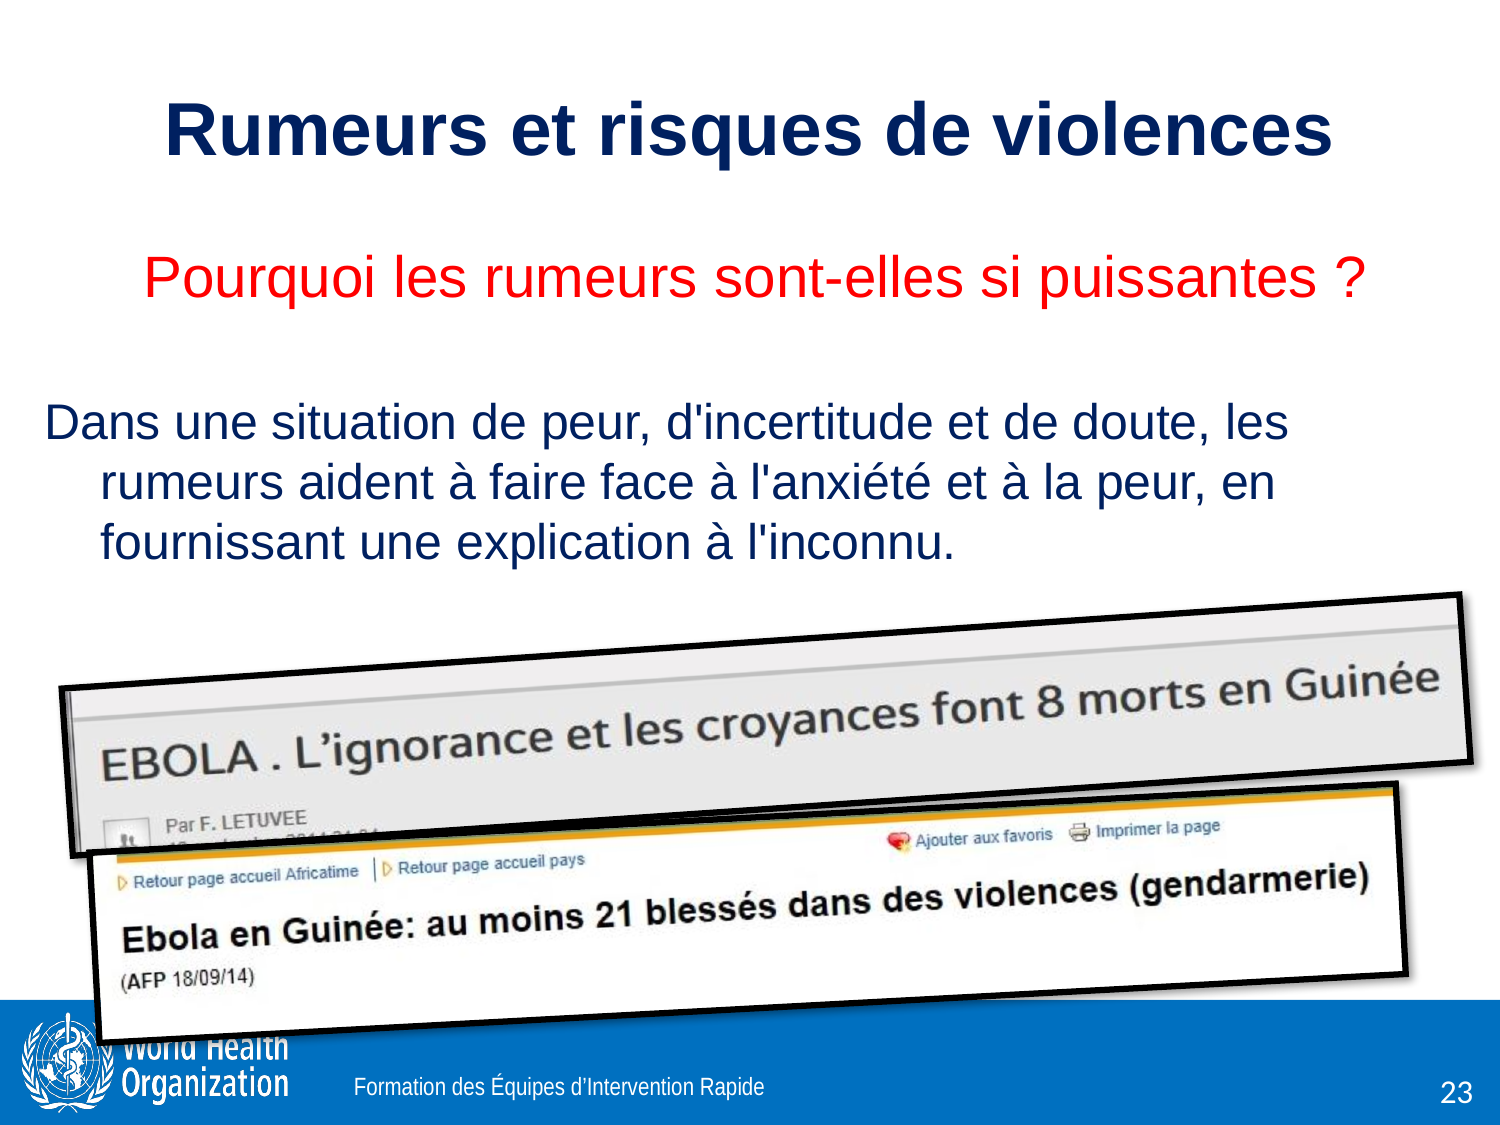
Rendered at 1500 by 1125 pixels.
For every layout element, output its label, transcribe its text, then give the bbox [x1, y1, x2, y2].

title Rumeurs et risques de violences [75, 42, 1425, 209]
list Pourquoi les rumeurs sont-elles si puissantes ? Dans une situation de peur, d'incertitude et de doute, les rumeurs aident à faire face à l'anxiété et à la peur, en fournissant une explication à l'inconnu. [29, 231, 1483, 669]
picture [66, 599, 1467, 1039]
picture [21, 1012, 288, 1113]
